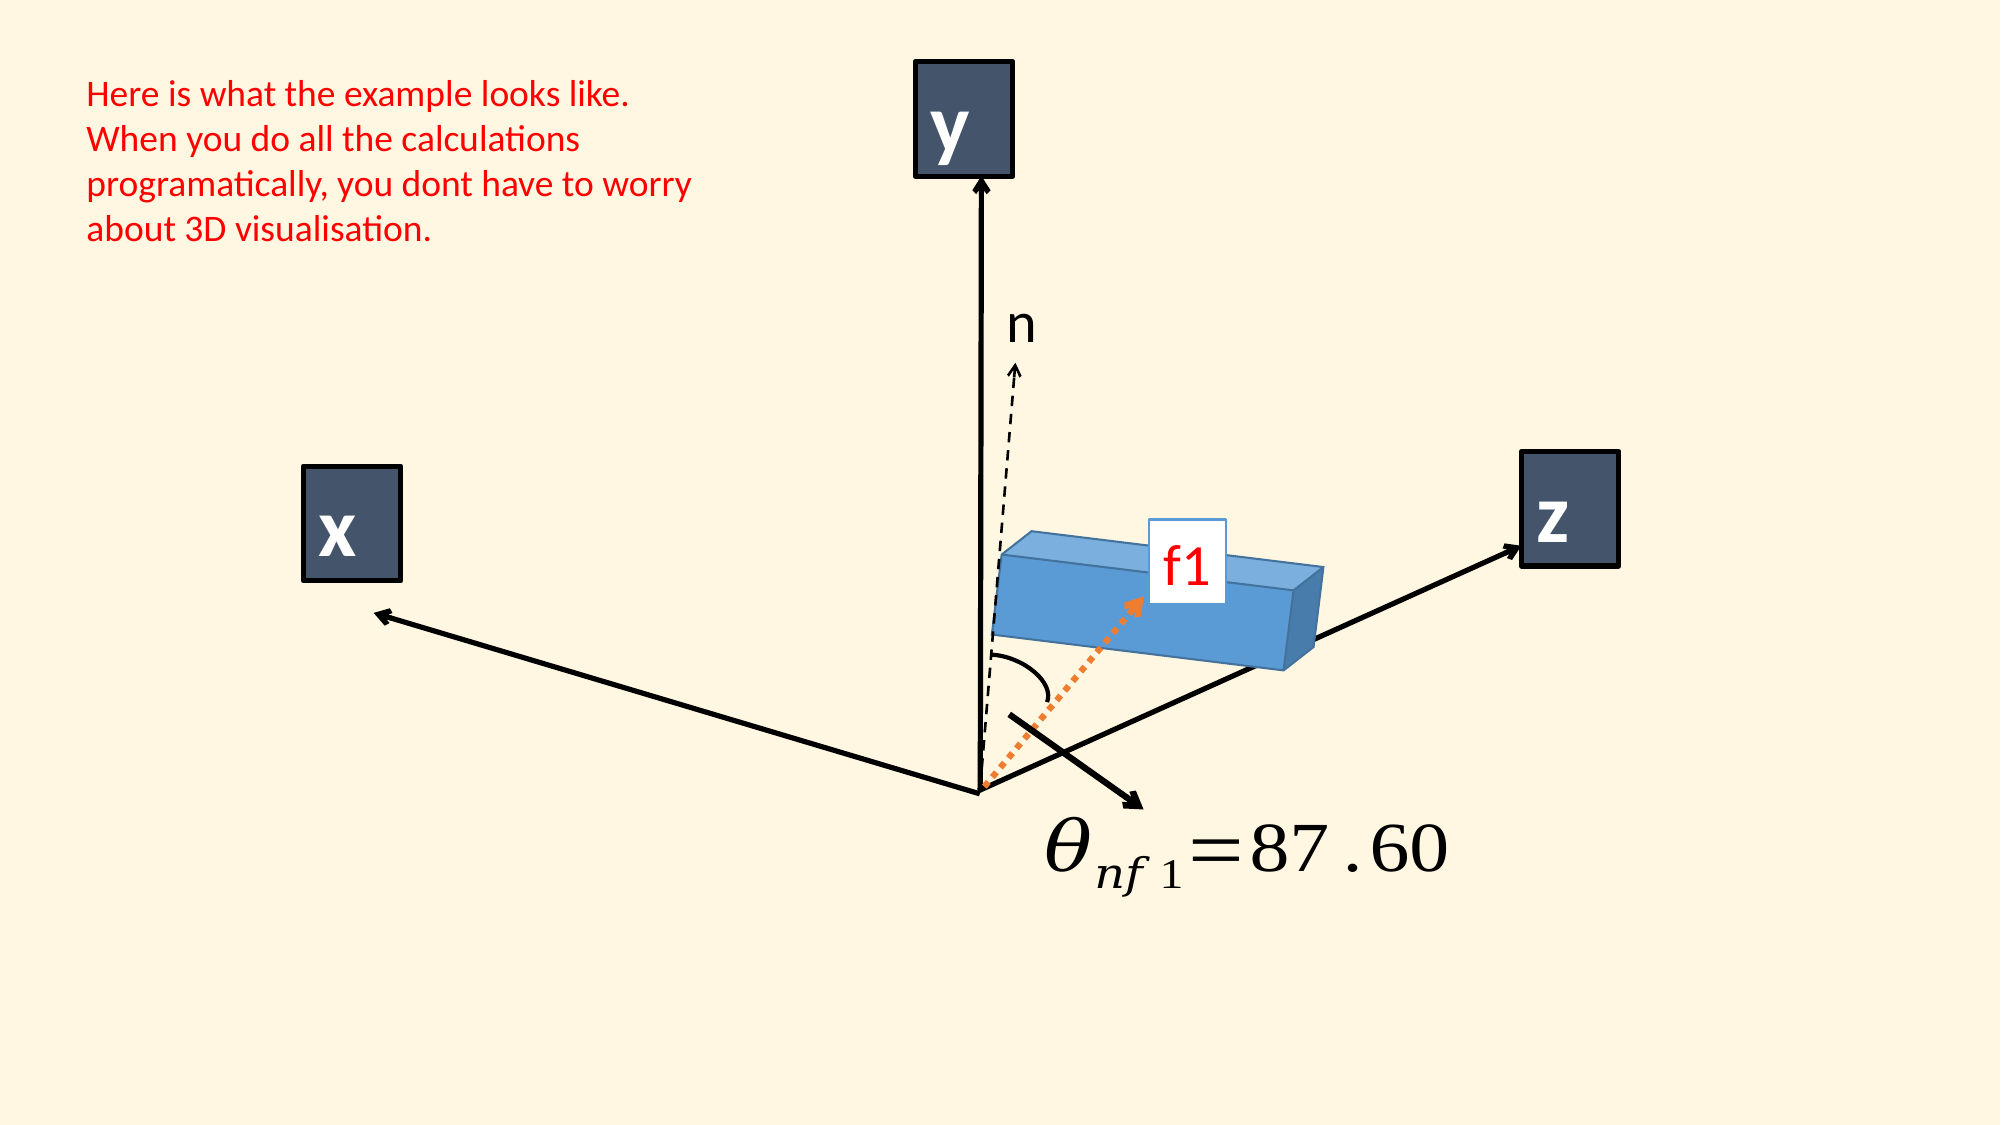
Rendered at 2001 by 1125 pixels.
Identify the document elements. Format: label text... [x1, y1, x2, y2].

text_box z [1521, 451, 1619, 567]
text_box x [303, 466, 401, 581]
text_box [1016, 545, 1522, 791]
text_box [1009, 714, 1144, 810]
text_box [1016, 596, 1144, 714]
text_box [980, 362, 1016, 787]
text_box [373, 612, 980, 794]
text_box y [915, 61, 1013, 177]
text_box n [991, 277, 1040, 362]
text_box Here is what the example looks like. When you do all the calculations programatically, you dont have to worry about 3D visualisation. [71, 61, 785, 257]
text_box [1016, 530, 1148, 545]
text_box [982, 787, 1009, 791]
text_box f1 [1148, 519, 1226, 545]
